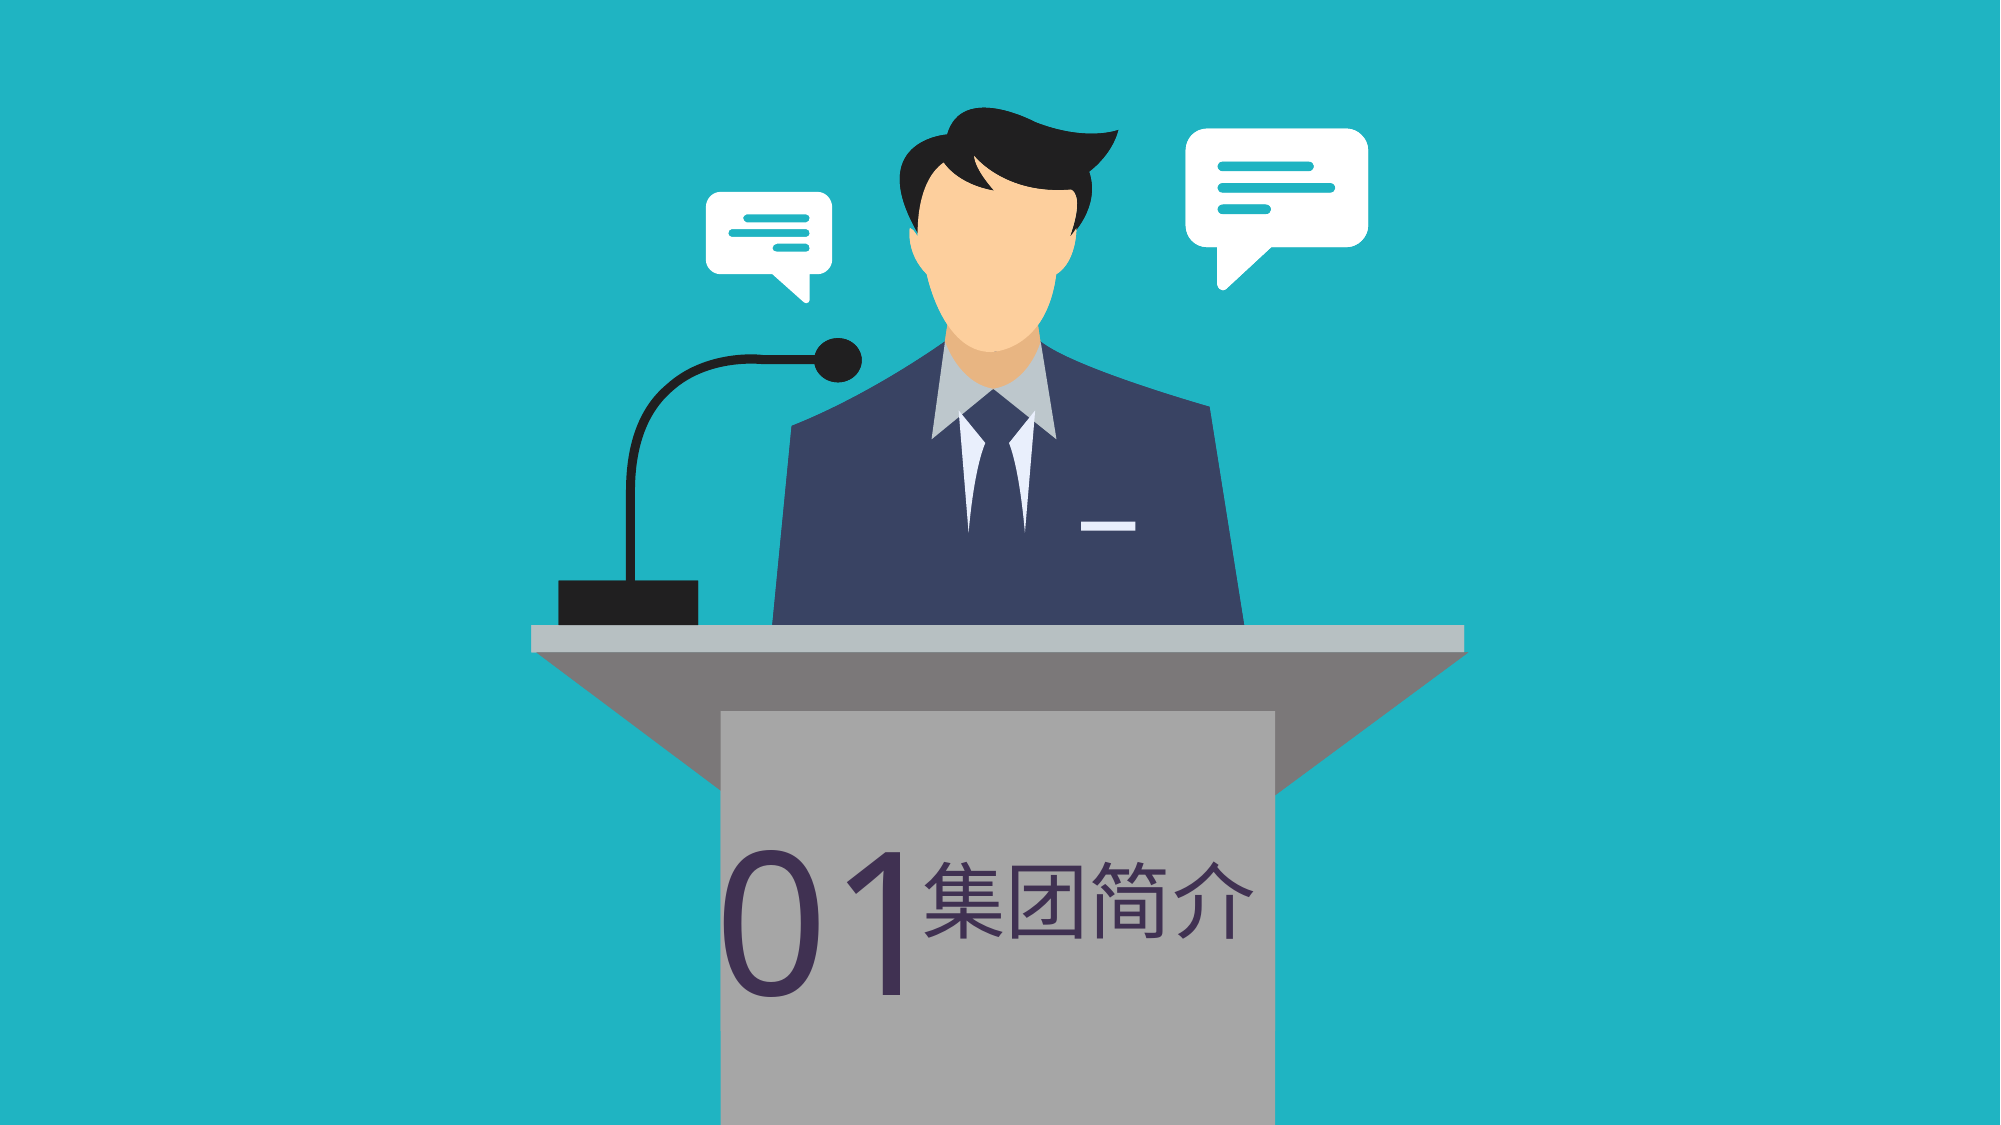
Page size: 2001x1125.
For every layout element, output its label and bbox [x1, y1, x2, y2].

text_box [531, 82, 1469, 1125]
